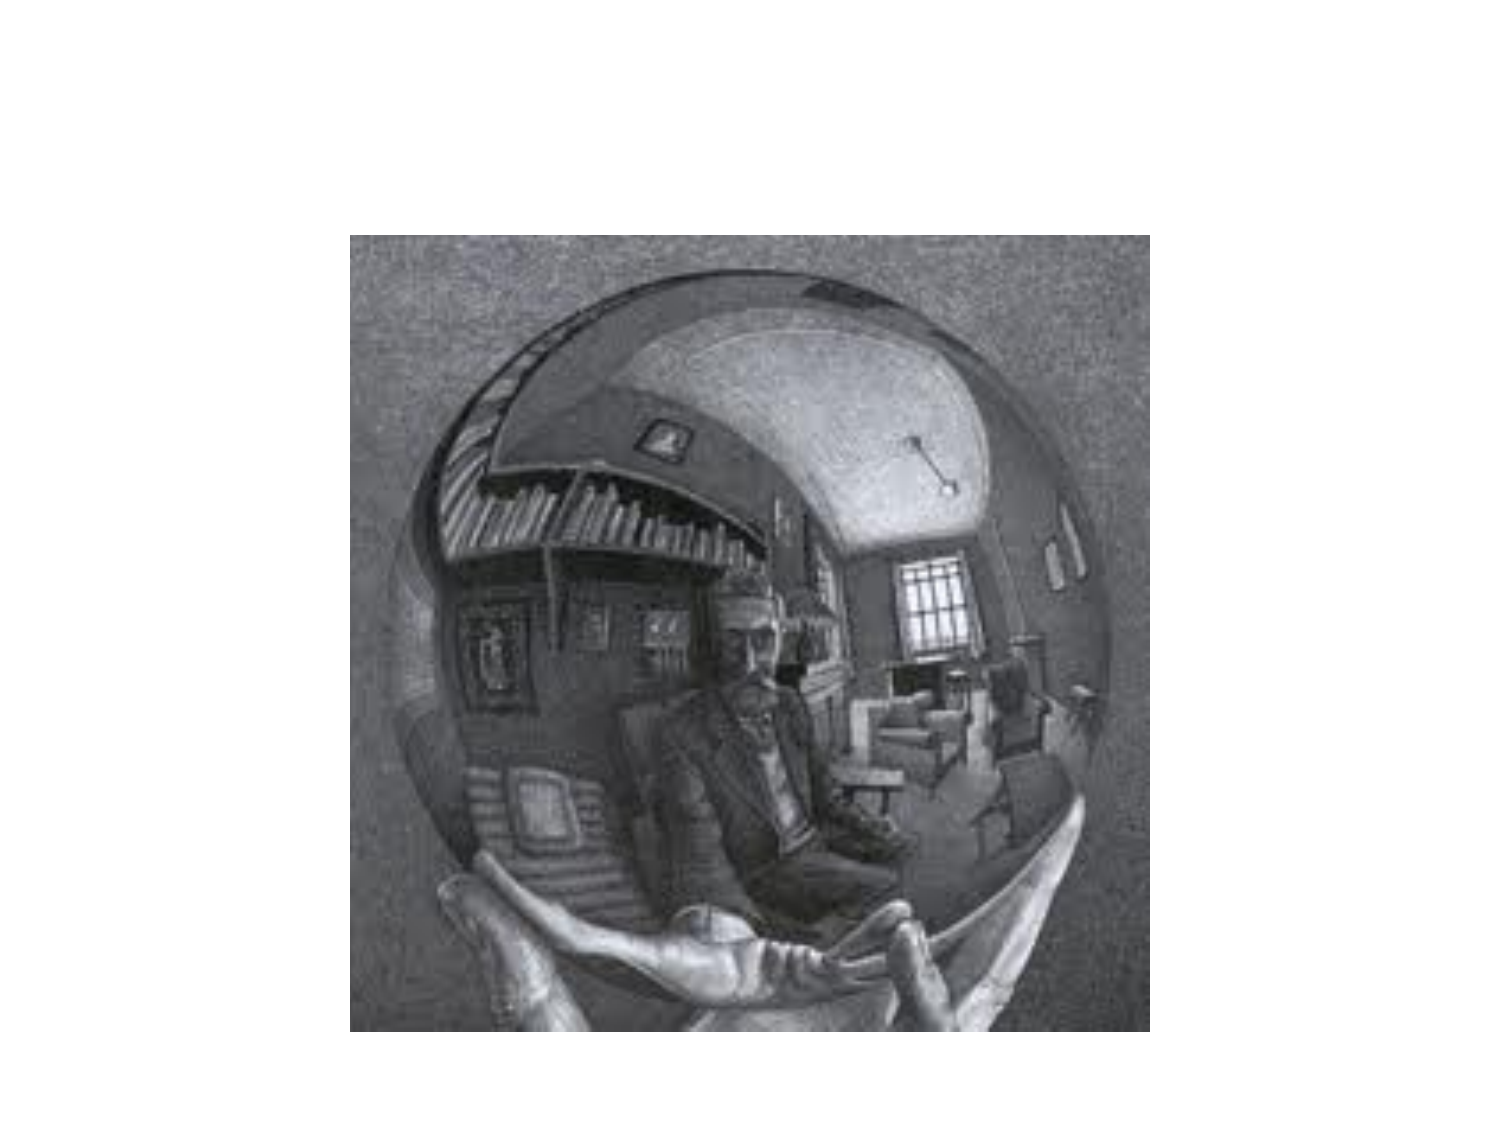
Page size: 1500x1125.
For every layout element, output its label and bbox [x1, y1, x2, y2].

list [349, 235, 1151, 1033]
